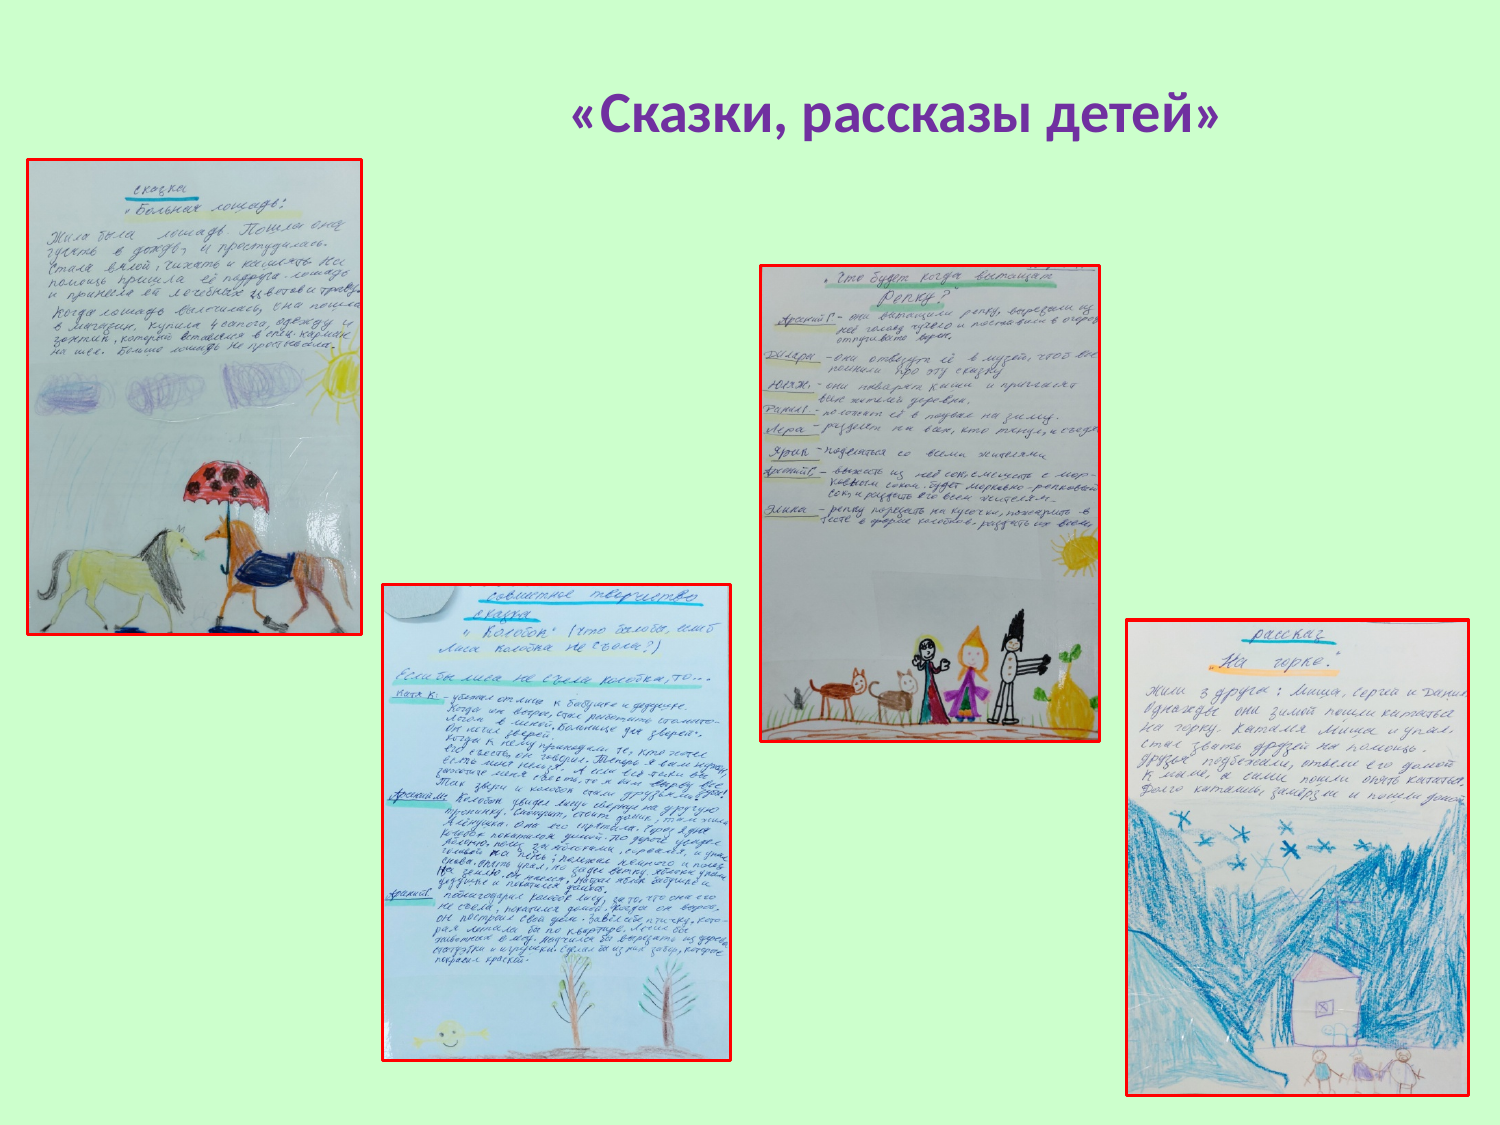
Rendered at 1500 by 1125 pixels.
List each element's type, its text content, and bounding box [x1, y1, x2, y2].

picture [29, 160, 361, 634]
picture [383, 585, 730, 1059]
text_box «Сказки, рассказы детей» [419, 66, 1388, 152]
picture [1127, 621, 1468, 1095]
picture [761, 266, 1098, 740]
